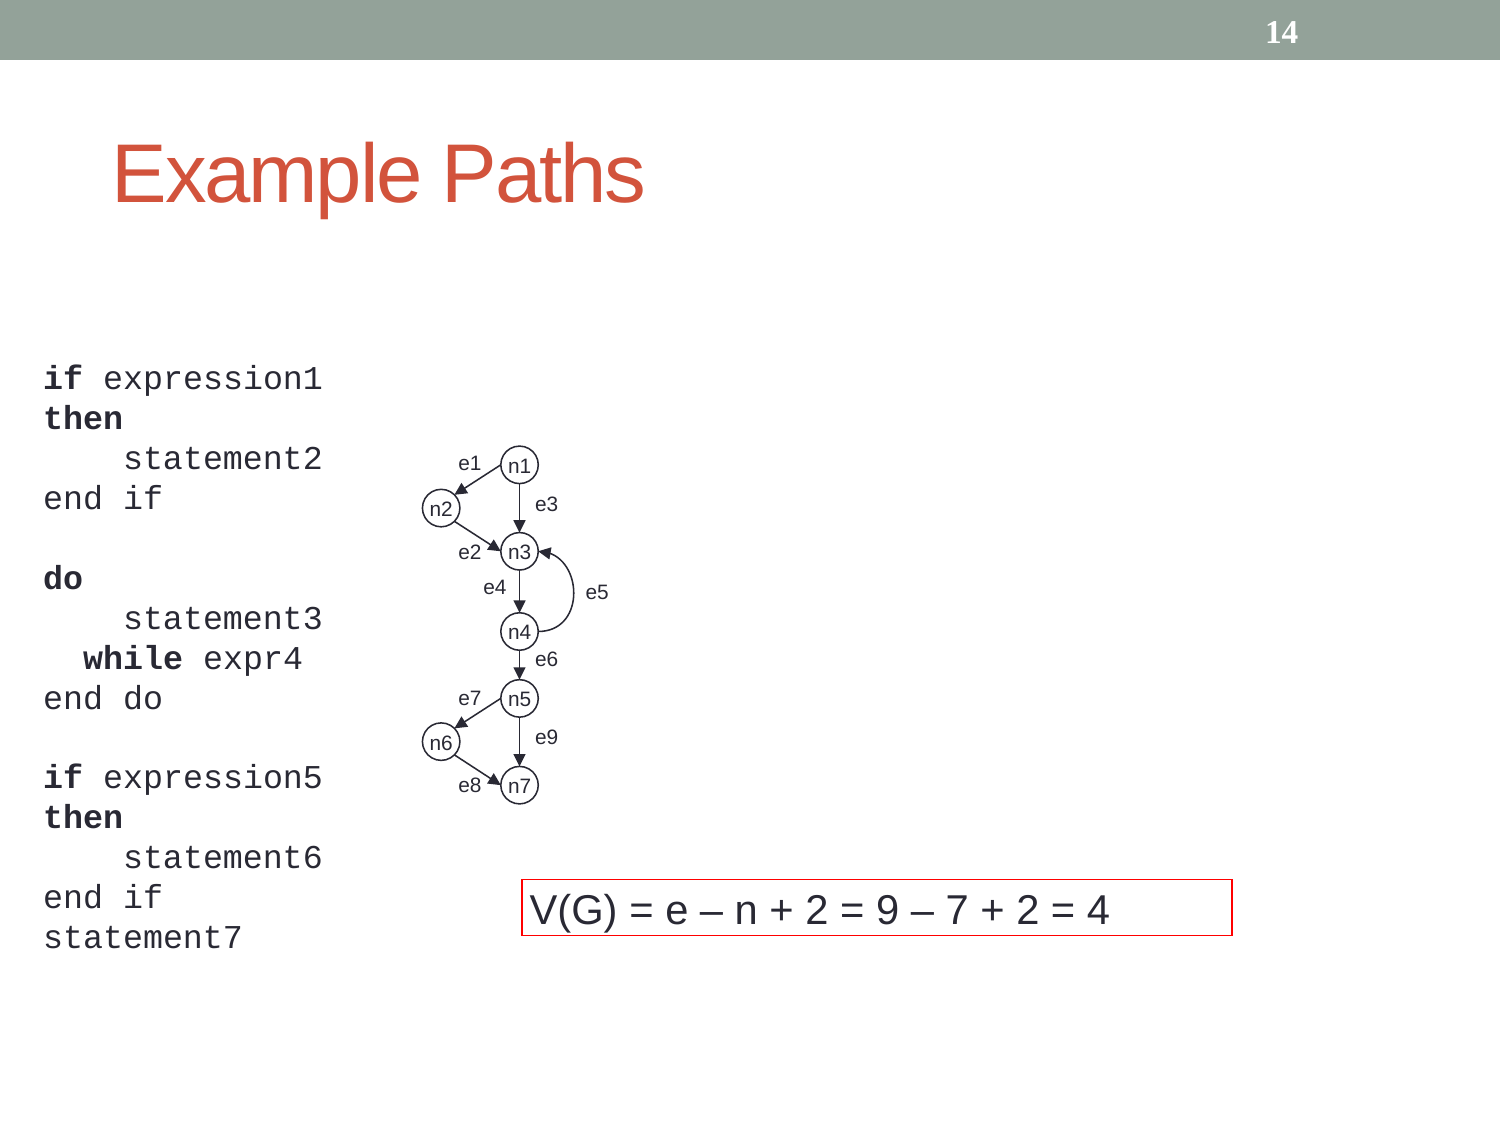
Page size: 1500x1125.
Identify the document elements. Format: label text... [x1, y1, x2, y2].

text_box e3 [535, 490, 559, 516]
slide_number 14 [1250, 3, 1425, 57]
text_box V(G) = e – n + 2 = 9 – 7 + 2 = 4 [522, 879, 1232, 936]
text_box e7 [458, 684, 482, 695]
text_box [454, 464, 501, 495]
text_box n7 [503, 766, 539, 804]
text_box n2 [422, 489, 460, 527]
text_box e6 [535, 645, 559, 671]
text_box n3 [503, 533, 539, 570]
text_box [454, 698, 501, 729]
title Example Paths [75, 87, 1425, 250]
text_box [454, 754, 501, 786]
text_box e4 [483, 573, 507, 599]
text_box n4 [500, 613, 538, 651]
text_box e5 [585, 578, 609, 604]
text_box n1 [501, 446, 539, 484]
text_box n5 [501, 679, 539, 718]
text_box e1 [458, 449, 482, 461]
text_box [454, 521, 501, 552]
text_box e9 [535, 723, 559, 749]
text_box n6 [422, 722, 460, 761]
text_box if expression1 then statement2 end if do statement3 while expr4 end do if expression5 then statement6 end if statement7 [41, 356, 369, 956]
text_box e2 [458, 560, 482, 564]
